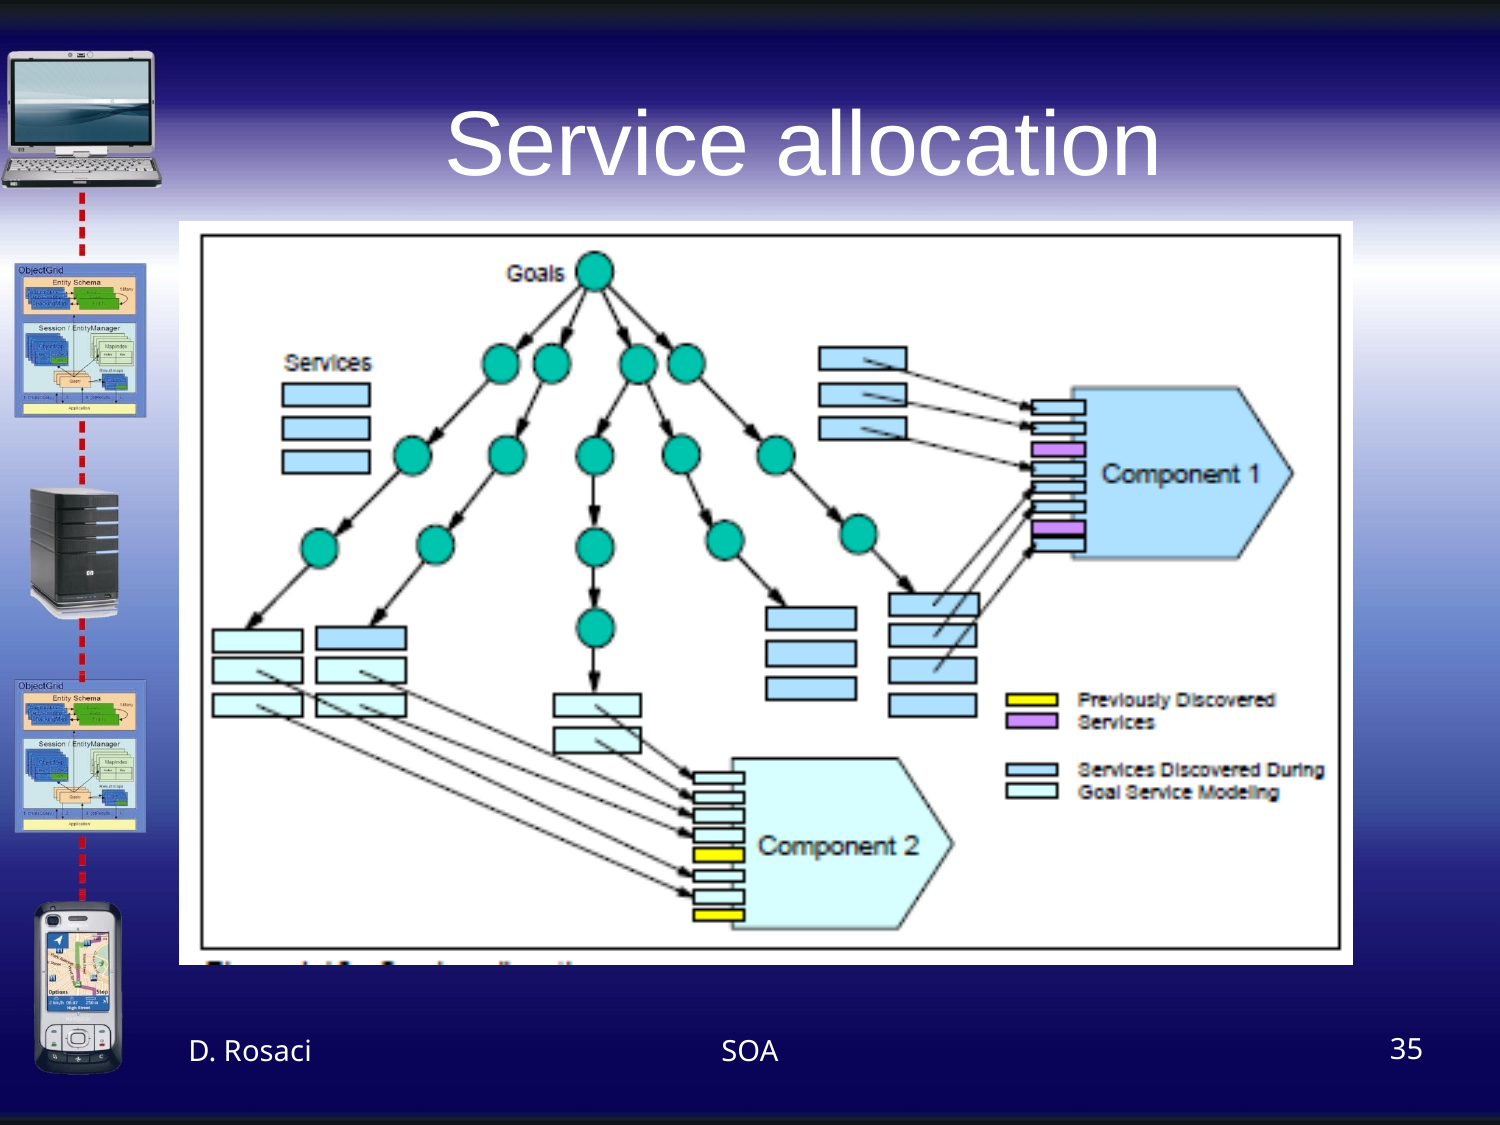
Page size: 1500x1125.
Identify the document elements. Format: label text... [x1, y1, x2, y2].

footer SOA [512, 1024, 988, 1103]
picture [0, 0, 1500, 1125]
slide_number D. Rosaci [74, 1024, 426, 1103]
title Service allocation [182, 44, 1426, 233]
